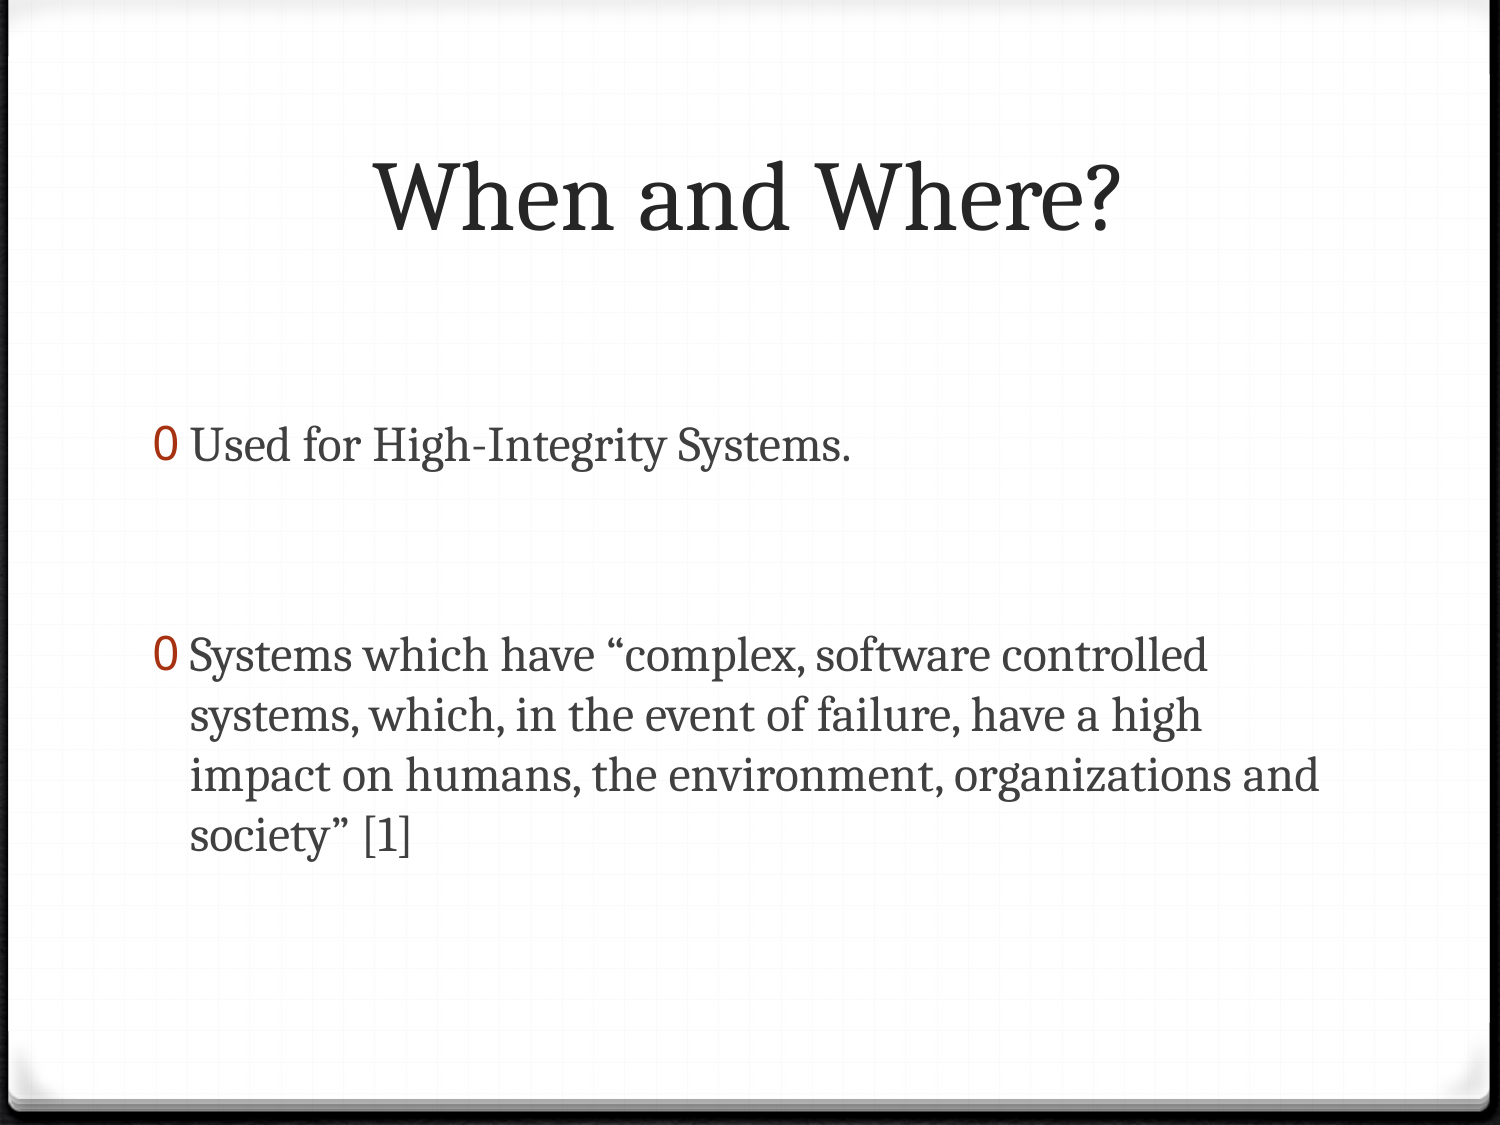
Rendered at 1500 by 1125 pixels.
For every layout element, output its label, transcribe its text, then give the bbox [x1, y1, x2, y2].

title When and Where? [90, 71, 1410, 309]
picture [0, 0, 1500, 1125]
list Used for High-Integrity Systems. Systems which have “complex, software controlled systems, which, in the event of failure, have a high impact on humans, the environment, organizations and society” [1] [137, 334, 1363, 983]
